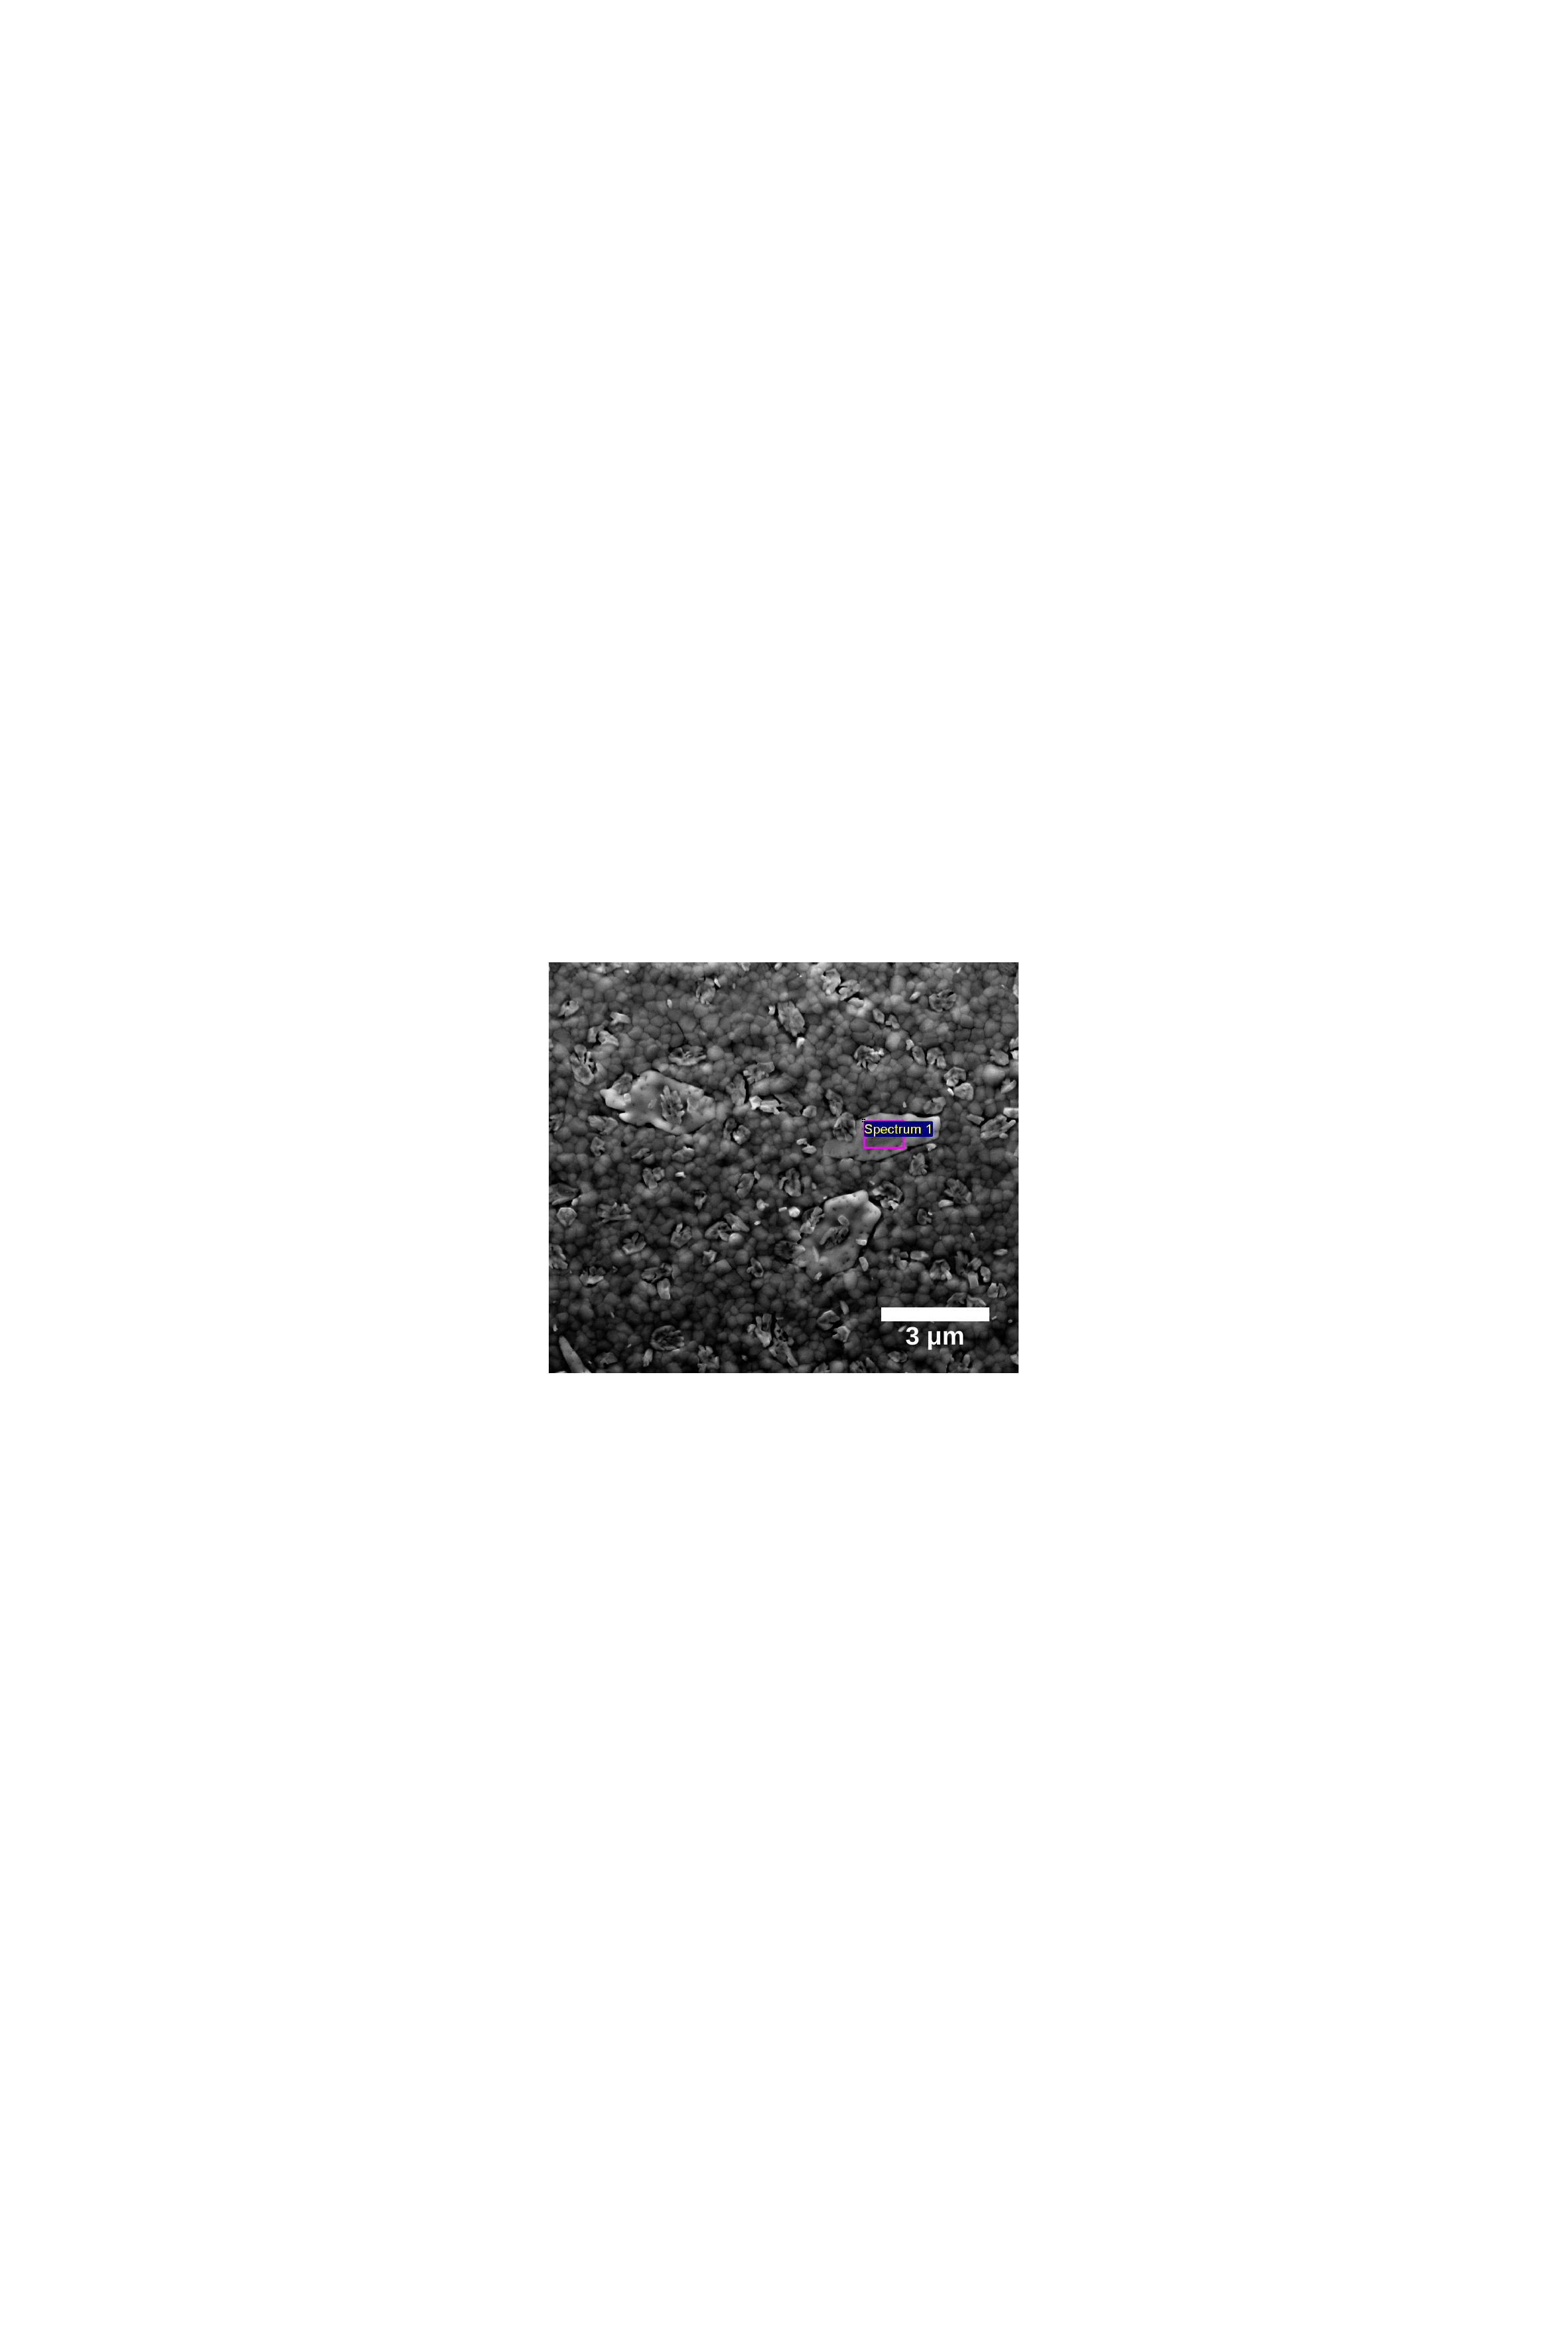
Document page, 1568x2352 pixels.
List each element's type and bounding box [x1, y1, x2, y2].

text_box [549, 962, 1019, 1373]
